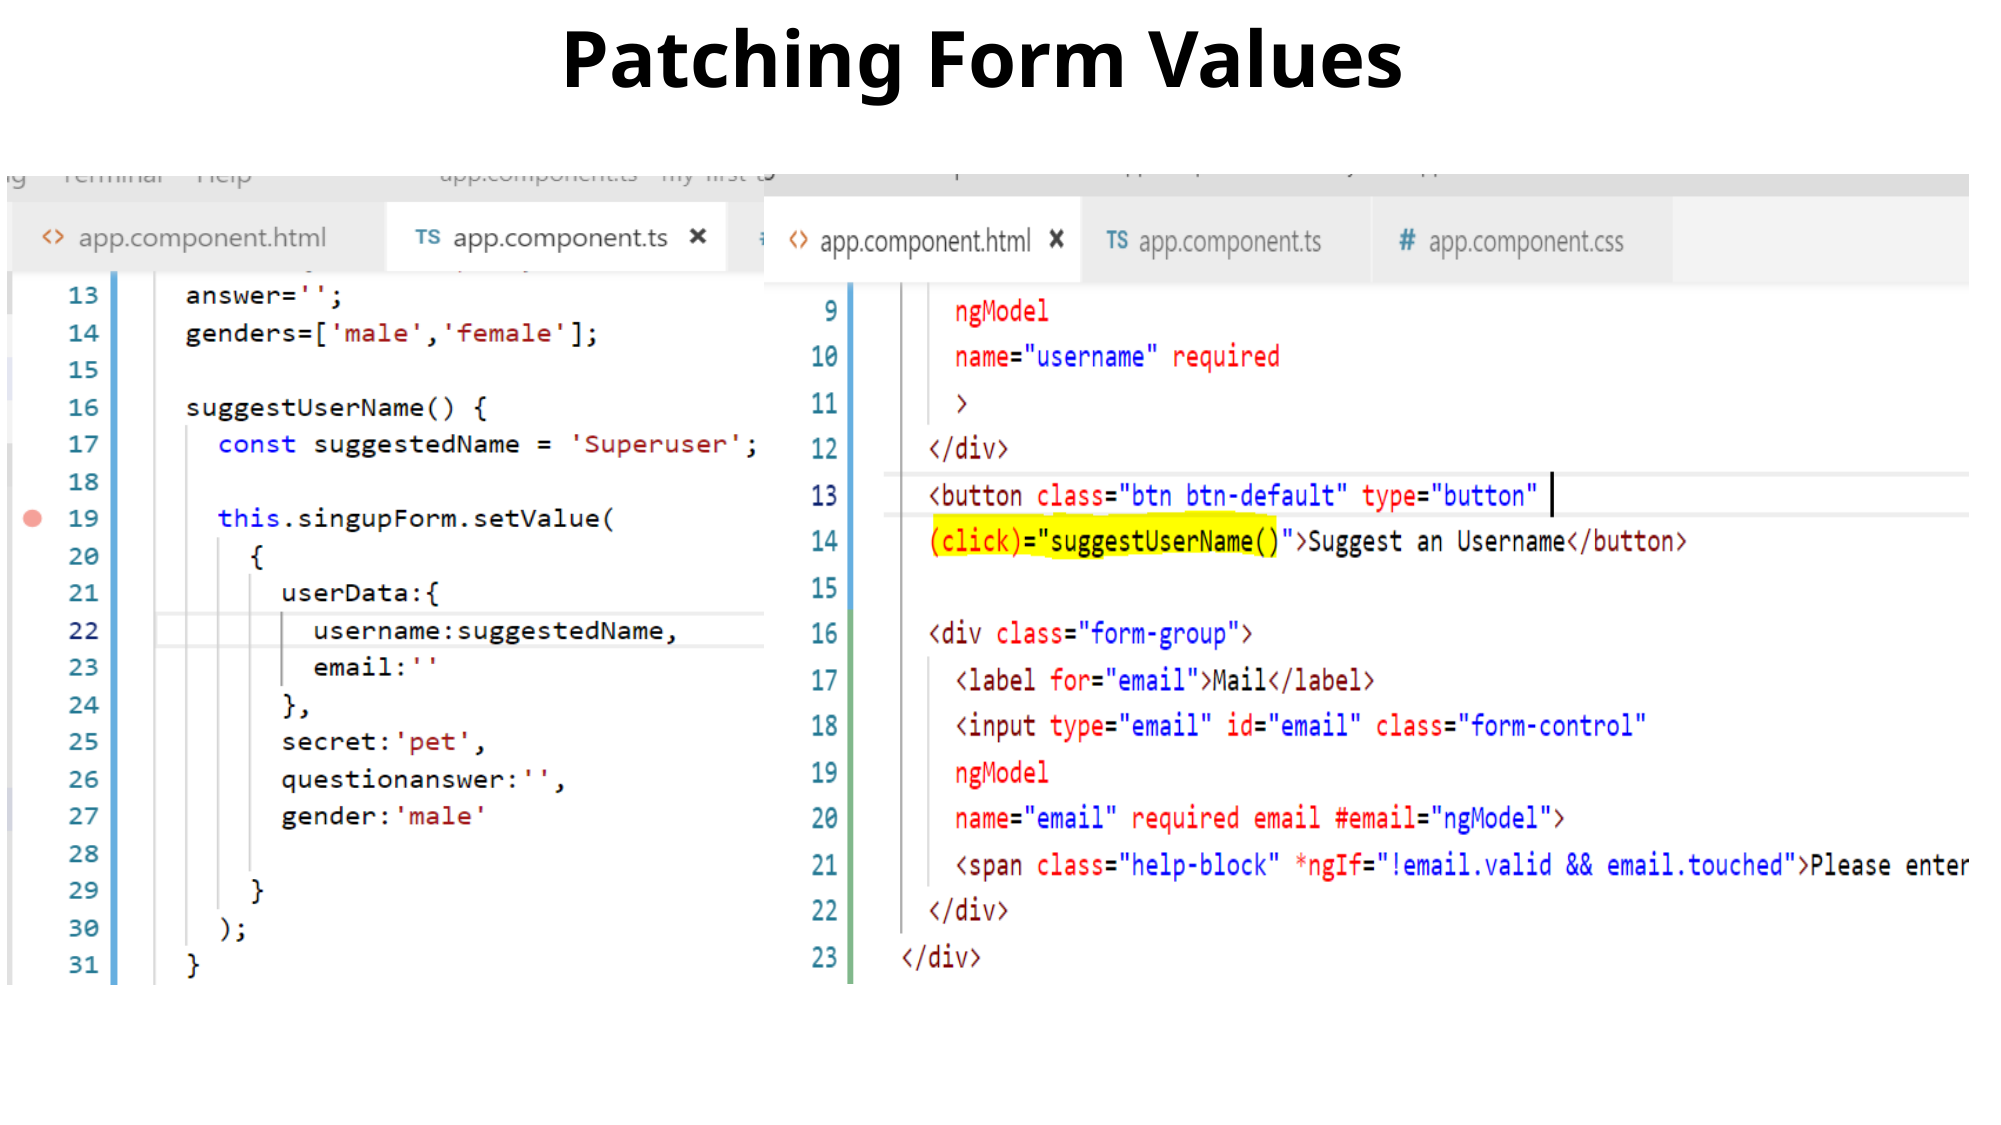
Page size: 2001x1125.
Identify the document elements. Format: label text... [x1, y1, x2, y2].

title Patching Form Values [120, 12, 1846, 112]
picture [7, 174, 1969, 985]
